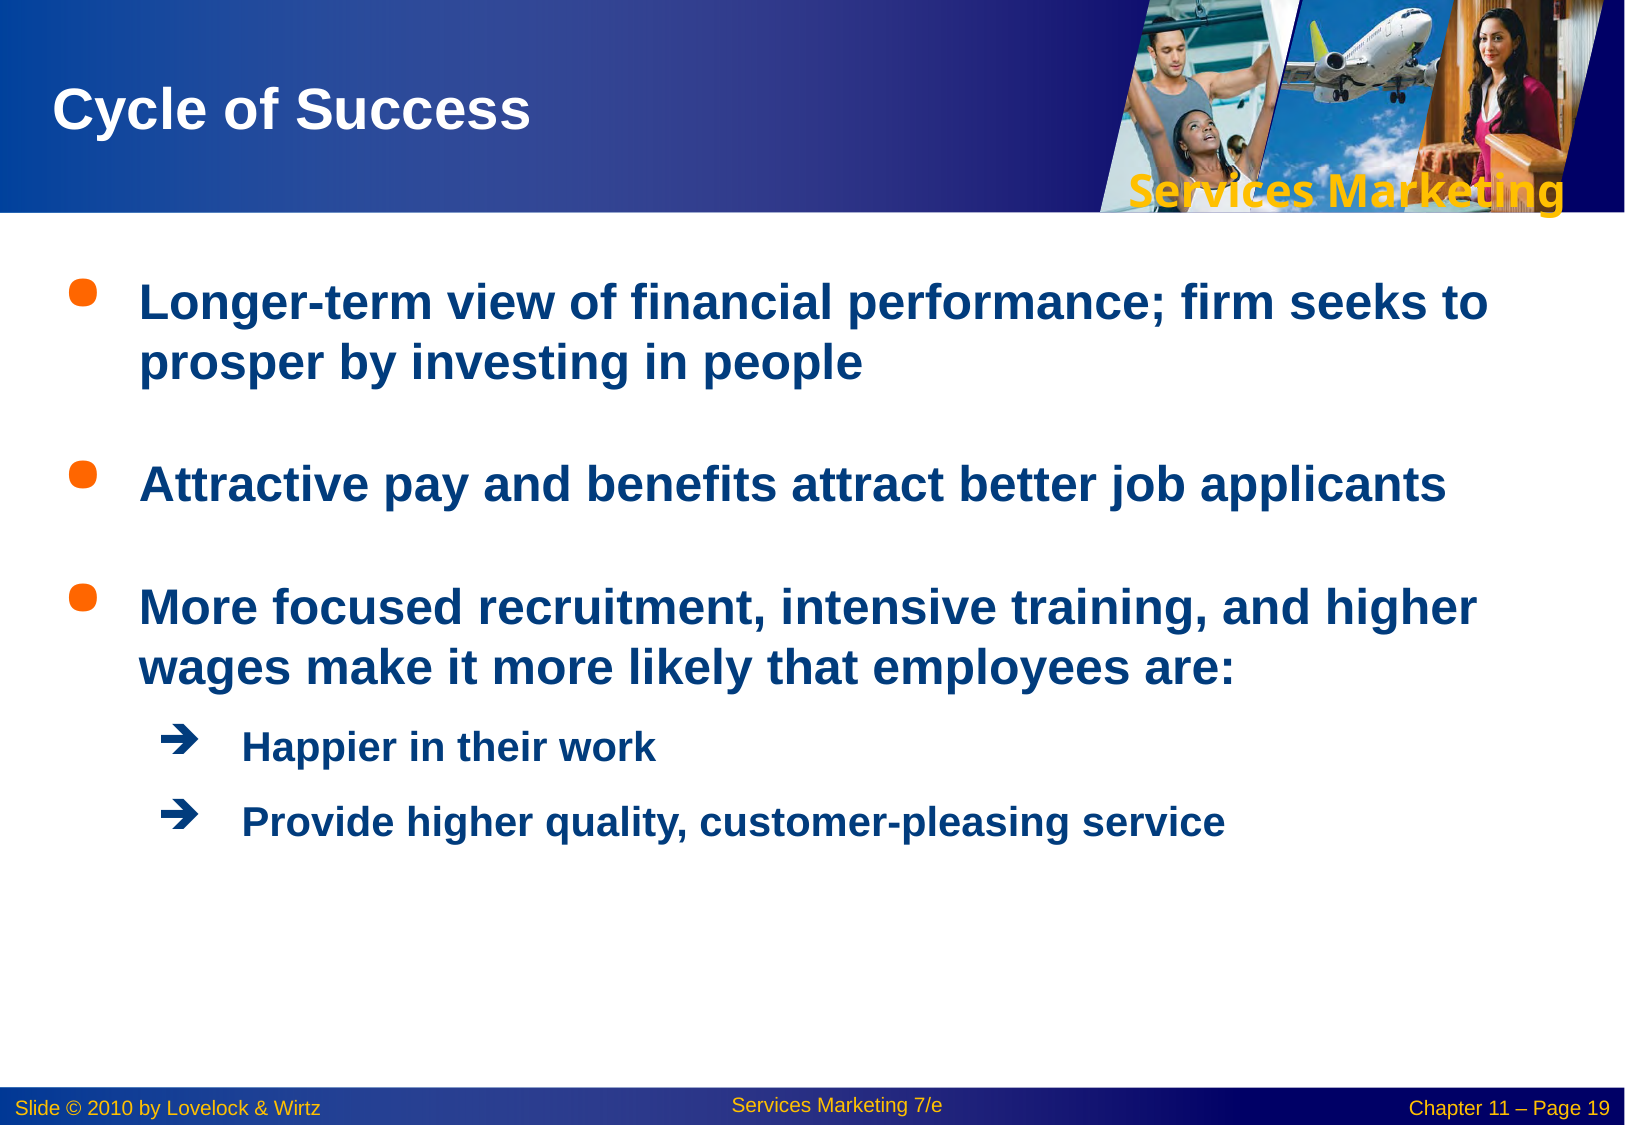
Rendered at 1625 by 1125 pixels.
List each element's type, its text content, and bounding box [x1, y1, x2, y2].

title Cycle of Success [36, 37, 1088, 176]
picture [1546, 187, 1556, 202]
picture [1162, 186, 1172, 192]
list Longer-term view of financial performance; firm seeks to prosper by investing in people Attractive pay and benefits attract better job applicants More focused recruitment, intensive training, and higher wages make it more likely that employees are: Happier in their work Provide higher quality, customer-pleasing service [49, 261, 1588, 1051]
picture [1100, 0, 1604, 213]
